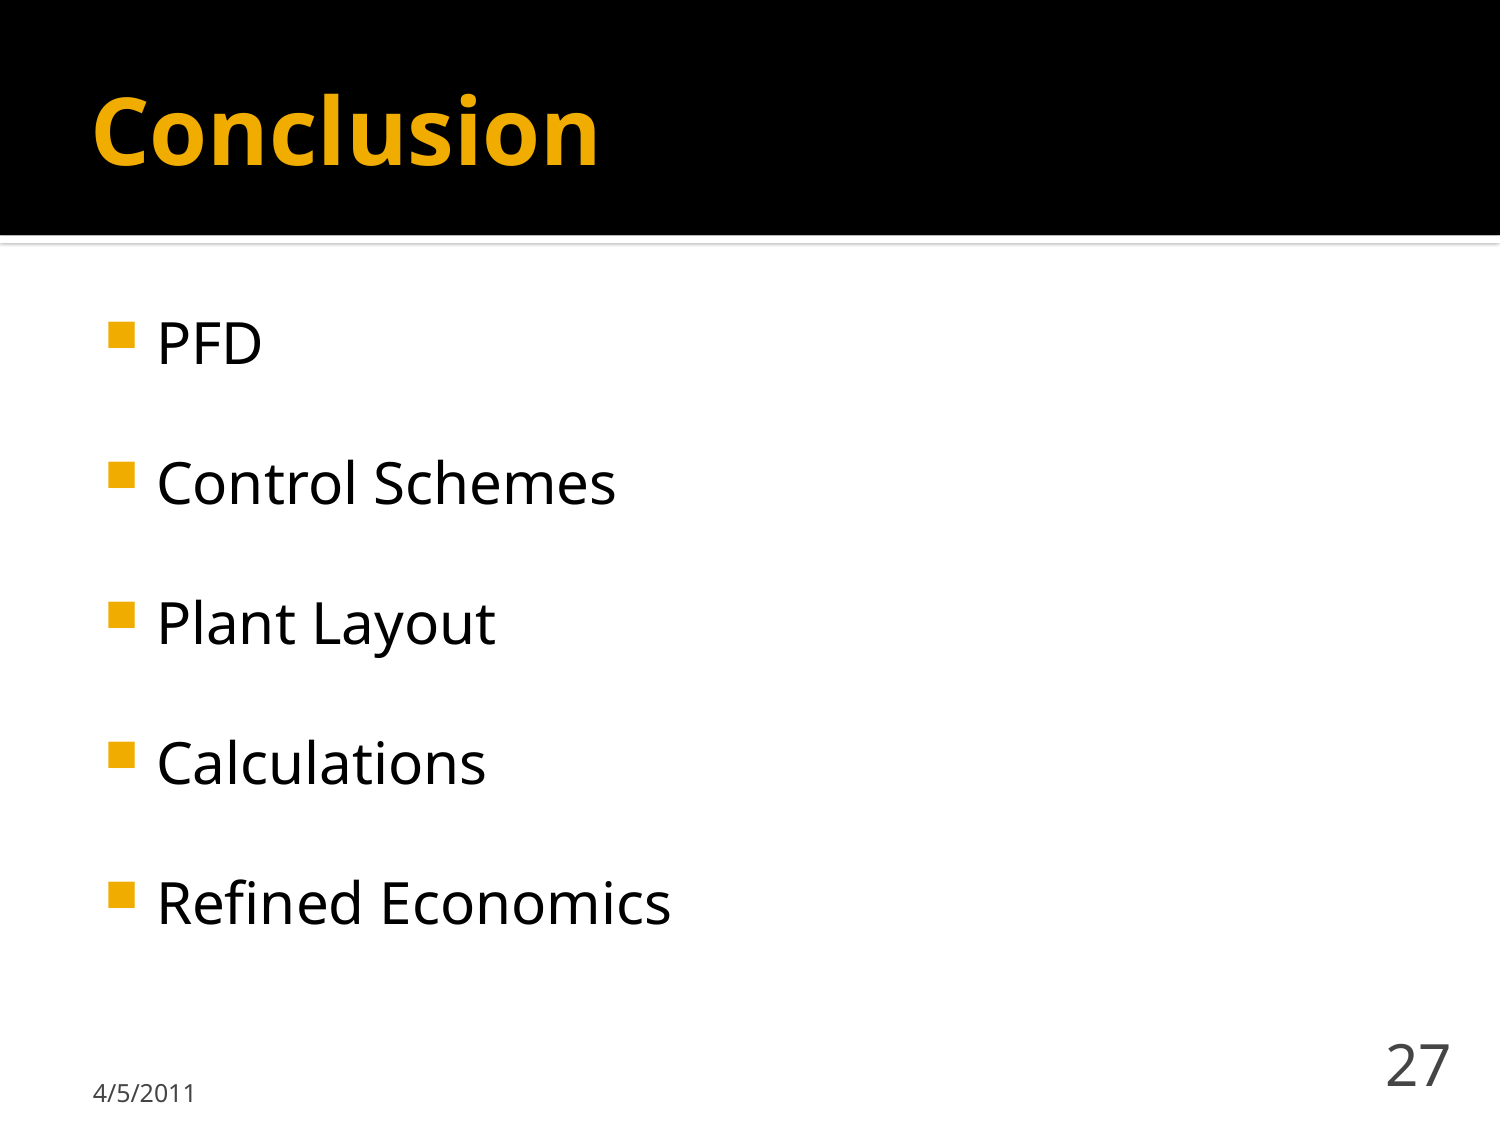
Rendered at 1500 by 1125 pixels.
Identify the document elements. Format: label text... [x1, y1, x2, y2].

list PFD Control Schemes Plant Layout Calculations Refined Economics [75, 291, 1425, 1050]
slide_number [75, 1062, 425, 1108]
title Conclusion [75, 24, 1425, 231]
slide_number 27 [1345, 1062, 1467, 1108]
